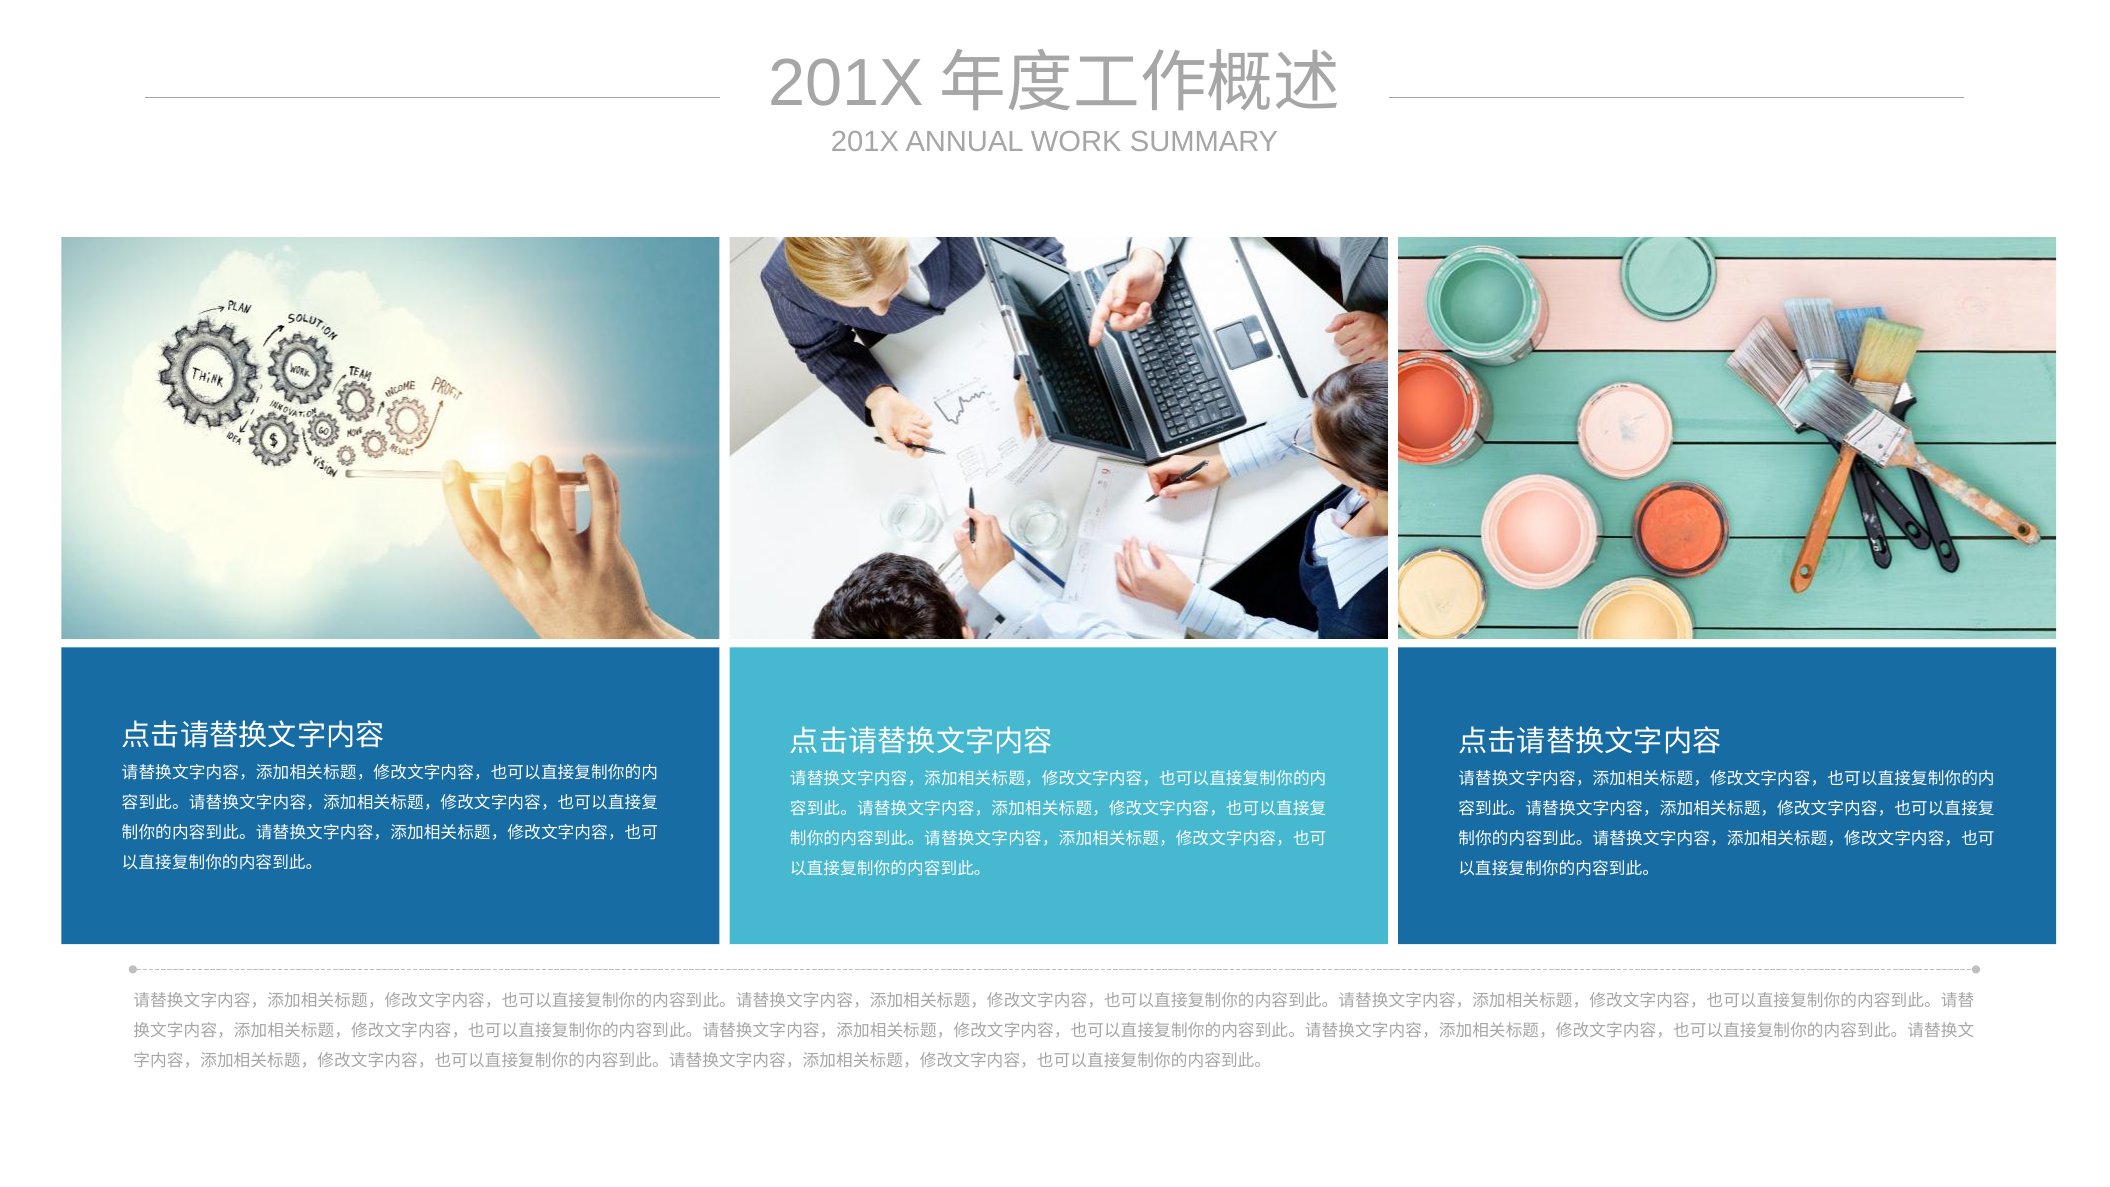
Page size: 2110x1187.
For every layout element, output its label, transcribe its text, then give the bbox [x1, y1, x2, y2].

text_box 点击请替换文字内容 请替换文字内容，添加相关标题，修改文字内容，也可以直接复制你的内容到此。请替换文字内容，添加相关标题，修改文字内容，也可以直接复制你的内容到此。请替换文字内容，添加相关标题，修改文字内容，也可以直接复制你的内容到此。 [789, 722, 1327, 878]
text_box [1397, 236, 2057, 640]
text_box [1397, 646, 2057, 945]
text_box [729, 236, 1389, 640]
text_box 点击请替换文字内容 请替换文字内容，添加相关标题，修改文字内容，也可以直接复制你的内容到此。请替换文字内容，添加相关标题，修改文字内容，也可以直接复制你的内容到此。请替换文字内容，添加相关标题，修改文字内容，也可以直接复制你的内容到此。 [121, 716, 659, 872]
text_box 201X ANNUAL WORK SUMMARY [824, 122, 1285, 158]
text_box 点击请替换文字内容 请替换文字内容，添加相关标题，修改文字内容，也可以直接复制你的内容到此。请替换文字内容，添加相关标题，修改文字内容，也可以直接复制你的内容到此。请替换文字内容，添加相关标题，修改文字内容，也可以直接复制你的内容到此。 [1458, 722, 1996, 878]
text_box 201X年度工作概述 [730, 98, 1379, 119]
text_box [60, 236, 721, 640]
text_box [729, 646, 1389, 945]
text_box [60, 646, 721, 945]
text_box 请替换文字内容，添加相关标题，修改文字内容，也可以直接复制你的内容到此。请替换文字内容，添加相关标题，修改文字内容，也可以直接复制你的内容到此。请替换文字内容，添加相关标题，修改文字内容，也可以直接复制你的内容到此。请替换文字内容，添加相关标题，修改文字内容，也可以直接复制你的内容到此。请替换文字内容，添加相关标题，修改文字内容，也可以直接复制你的内容到此。请替换文字内容，添加相关标题，修改文字内容，也可以直接复制你的内容到此。请替换文字内容，添加相关标题，修改文字内容，也可以直接复制你的内容到此。请替换文字内容，添加相关标题，修改文字内容，也可以直接复制你的内容到此。 [133, 979, 1976, 1070]
text_box 201X年度工作概述 [730, 38, 1379, 96]
